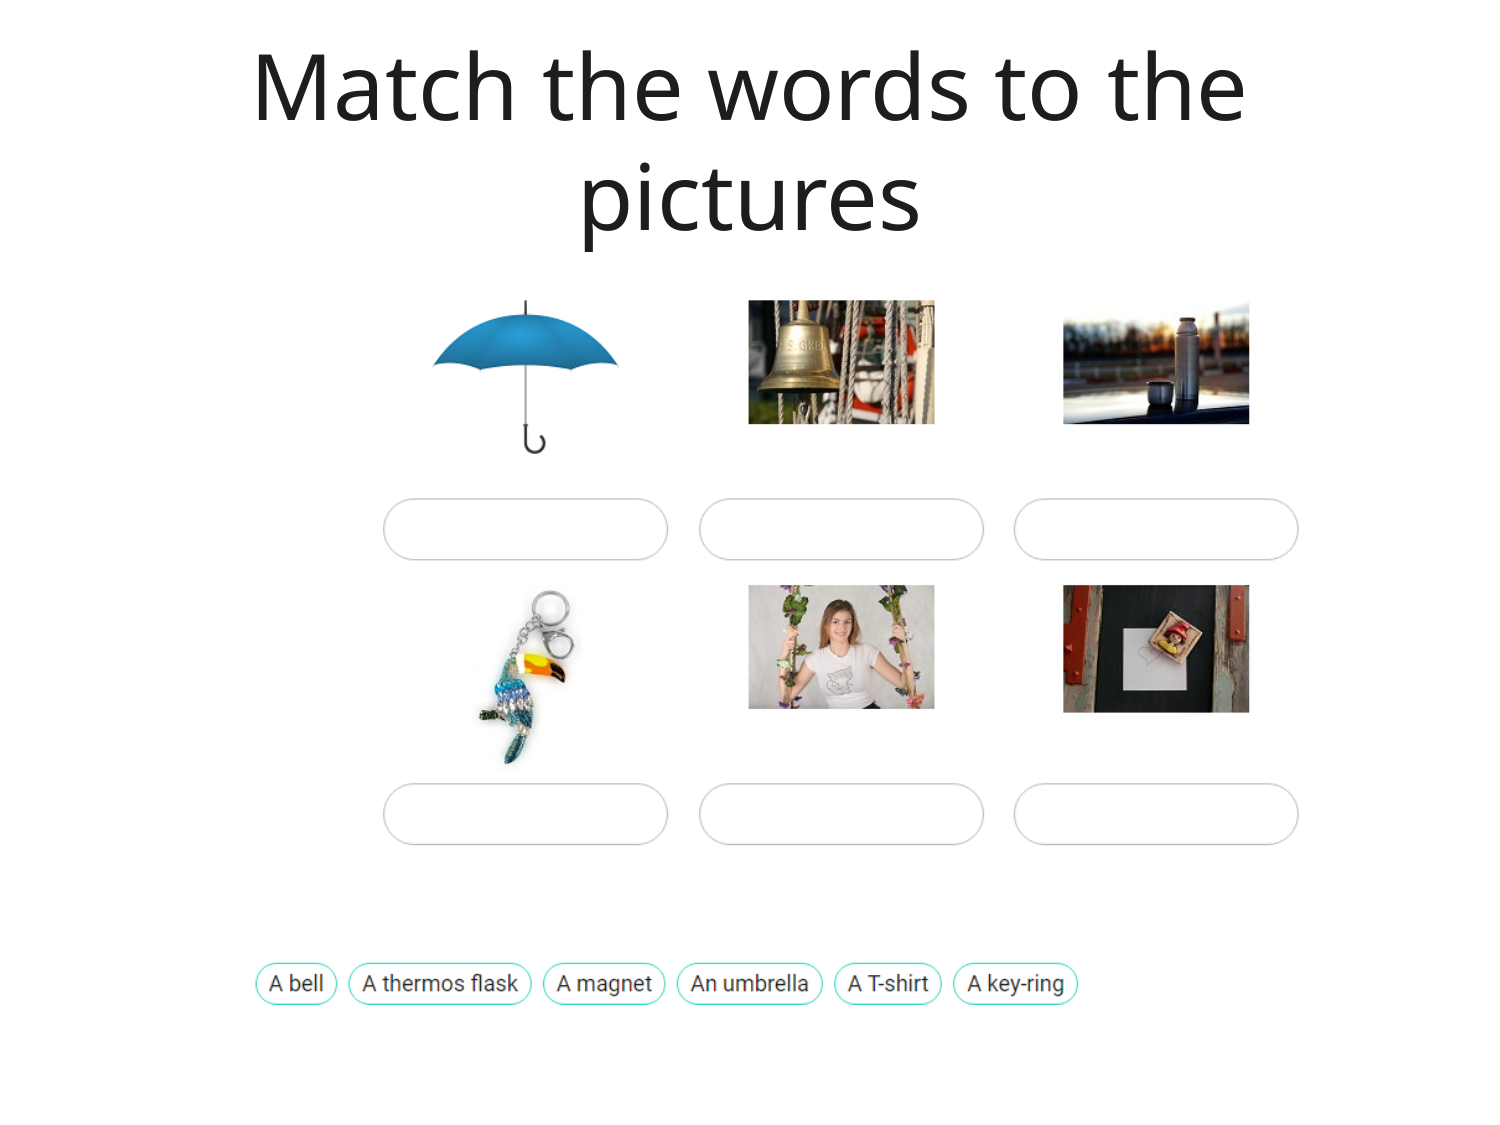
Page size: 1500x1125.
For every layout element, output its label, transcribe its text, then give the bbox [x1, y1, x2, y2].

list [133, 262, 1367, 1006]
title Match the words to the pictures [75, 45, 1425, 233]
